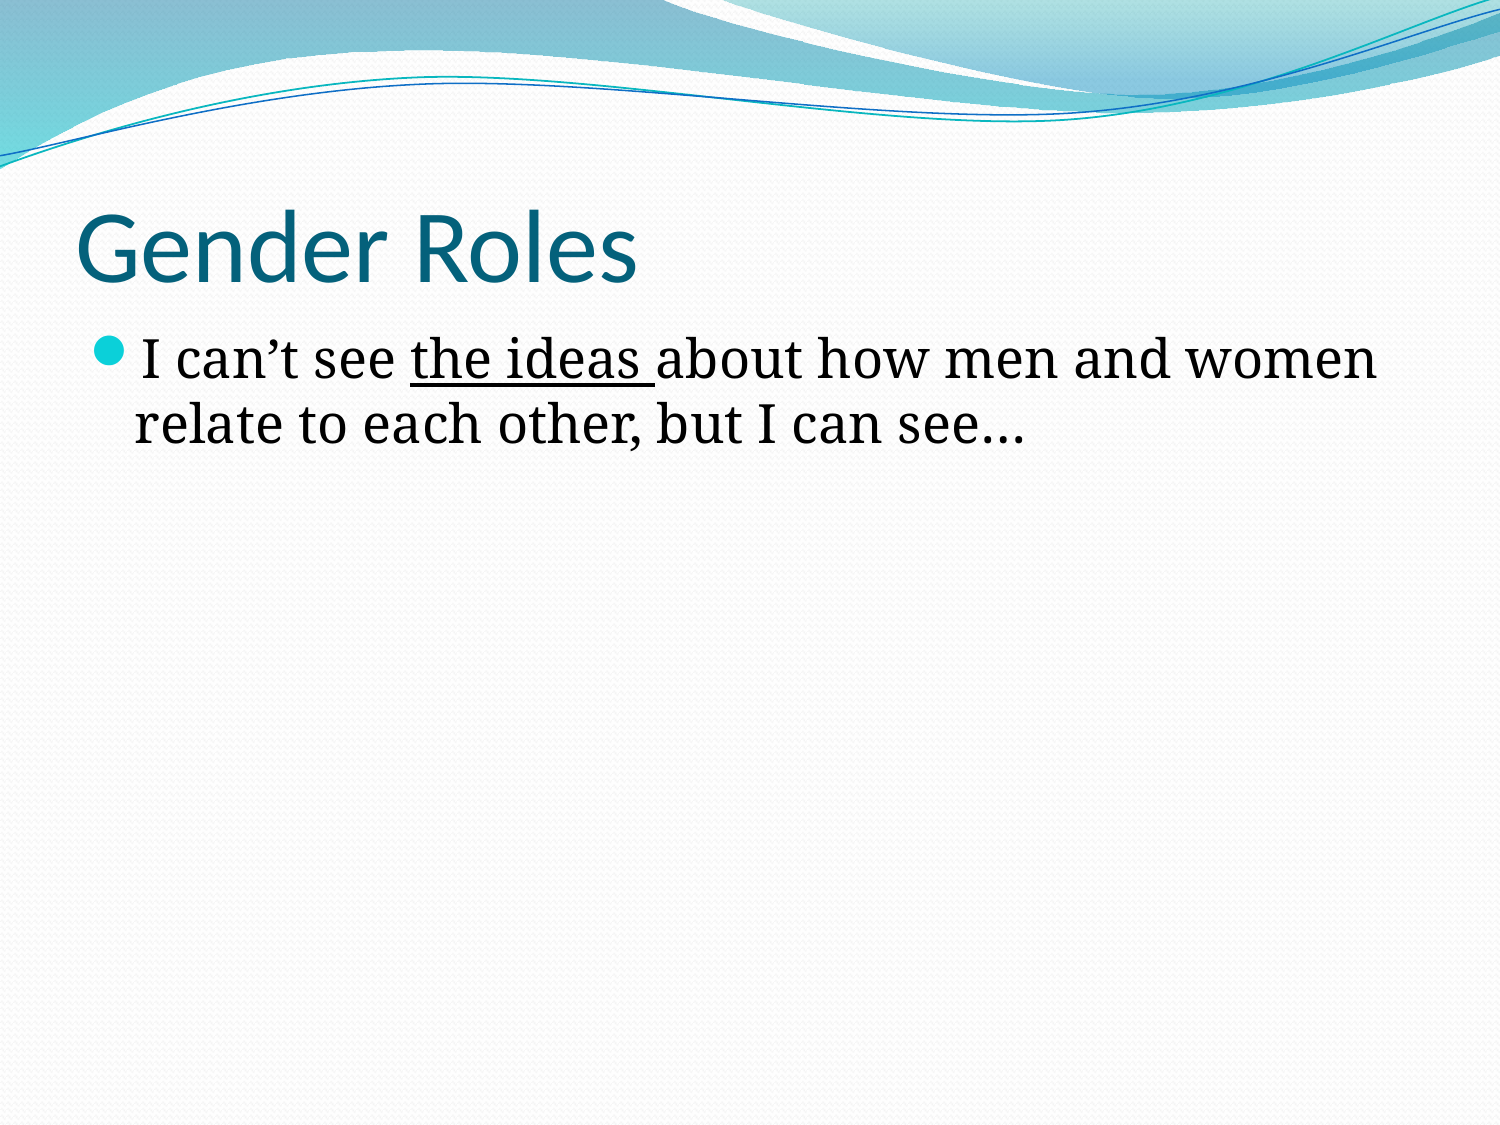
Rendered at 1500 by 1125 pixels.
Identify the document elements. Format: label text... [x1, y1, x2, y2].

title Gender Roles [75, 115, 1425, 303]
list I can’t see the ideas about how men and women relate to each other, but I can see… [75, 317, 1425, 1038]
